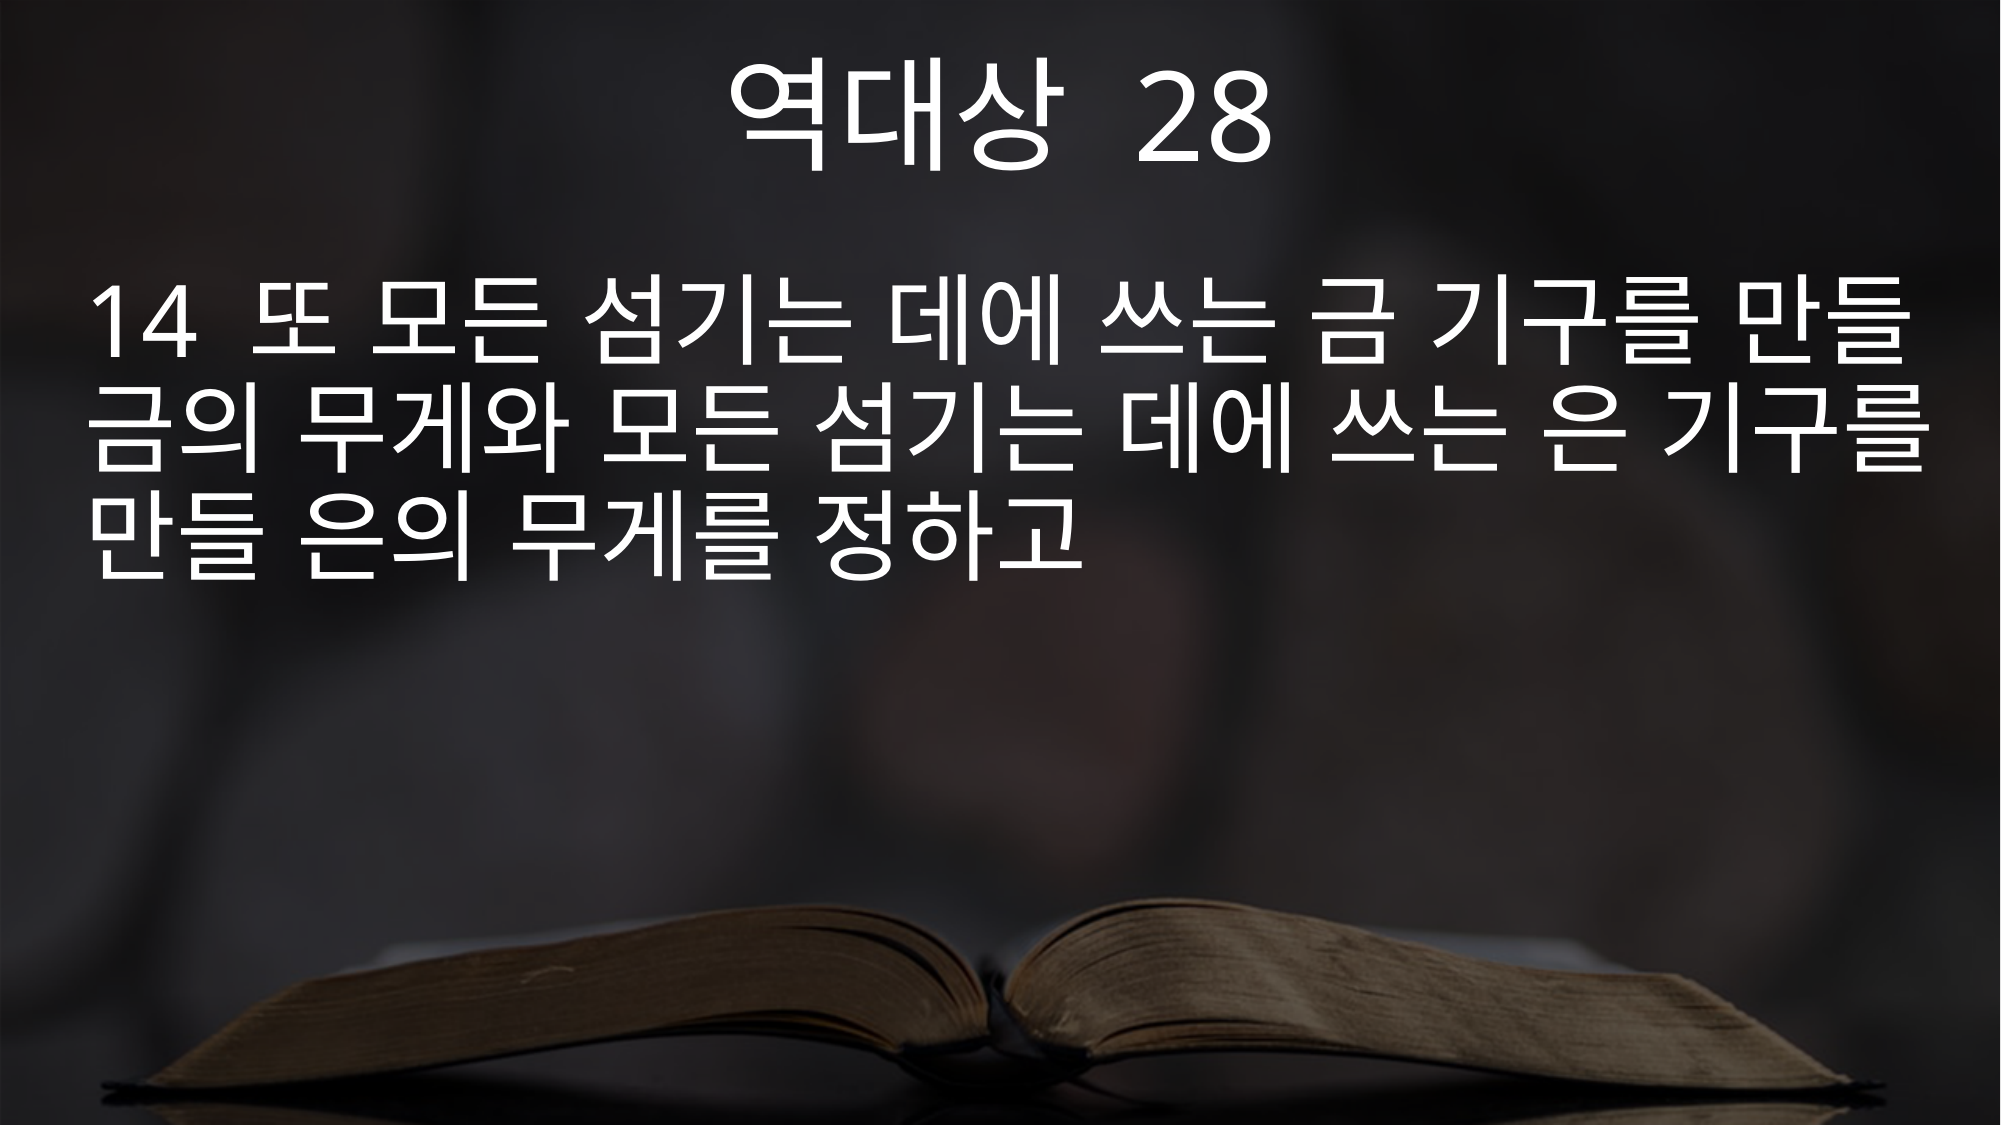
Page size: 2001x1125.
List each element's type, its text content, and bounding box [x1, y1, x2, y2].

footer 역대상 28 [0, 32, 2000, 192]
list 14 또 모든 섬기는 데에 쓰는 금 기구를 만들 금의 무게와 모든 섬기는 데에 쓰는 은 기구를 만들 은의 무게를 정하고 [69, 263, 1953, 423]
picture [0, 0, 2001, 1125]
